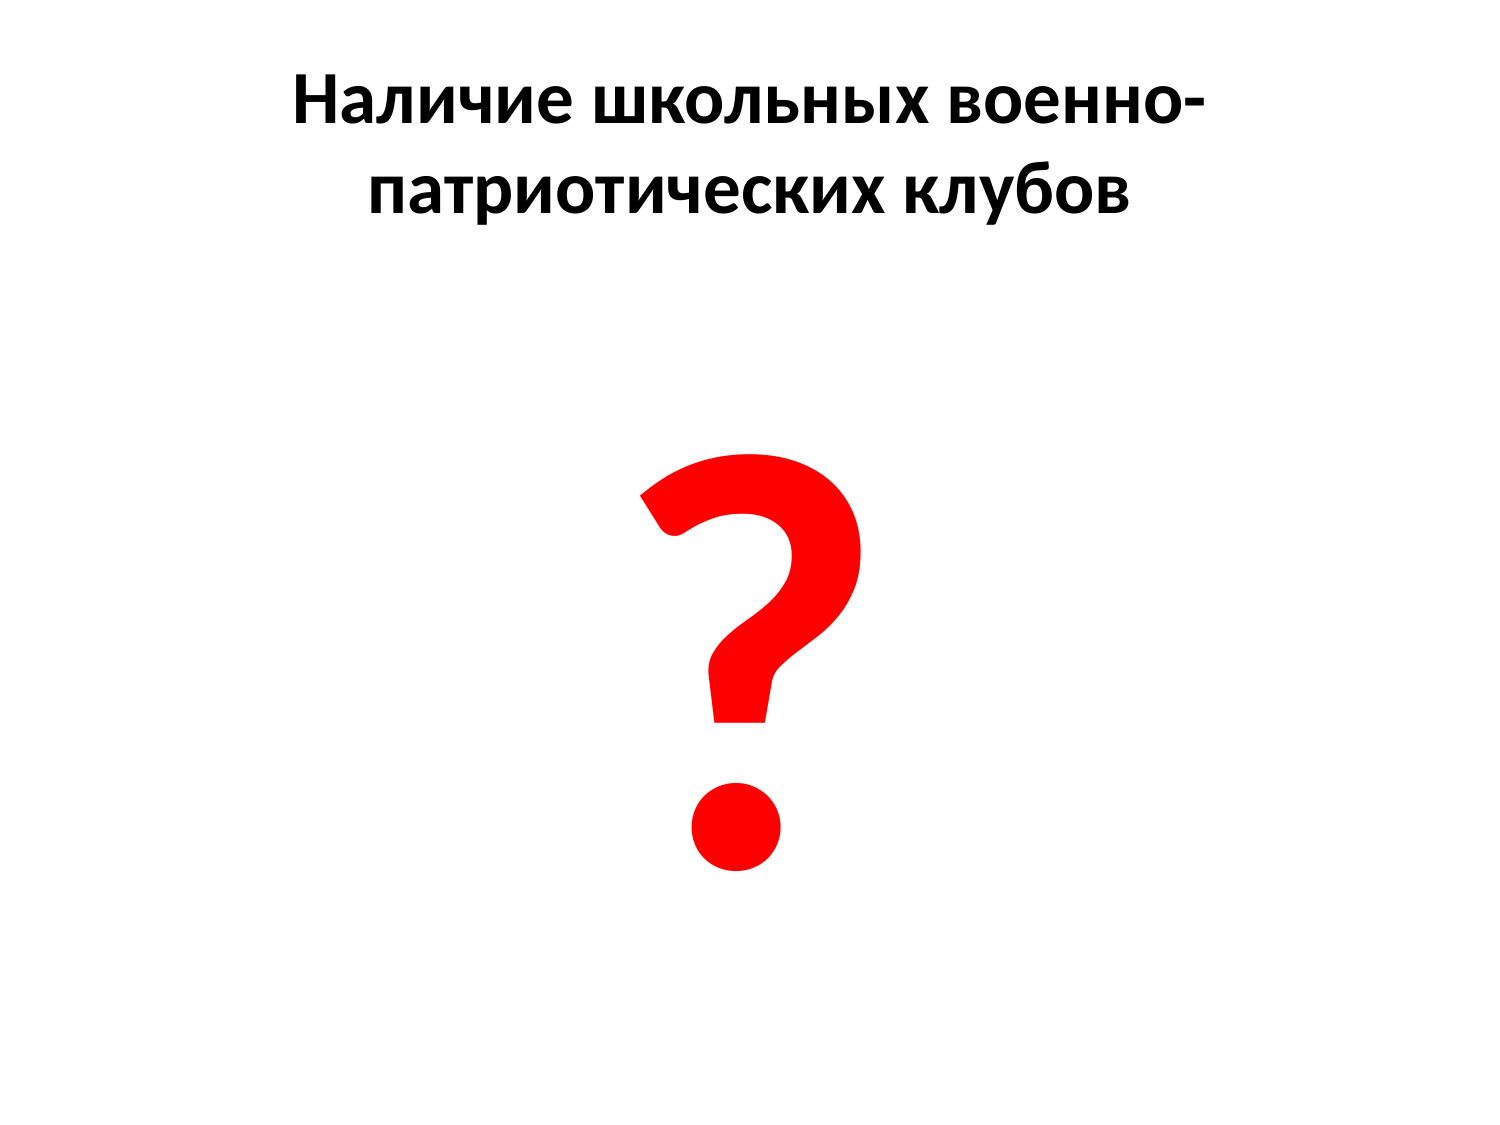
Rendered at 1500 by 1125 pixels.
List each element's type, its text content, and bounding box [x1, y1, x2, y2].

list ? [75, 262, 1425, 1005]
title Наличие школьных военно-патриотических клубов [75, 45, 1425, 233]
